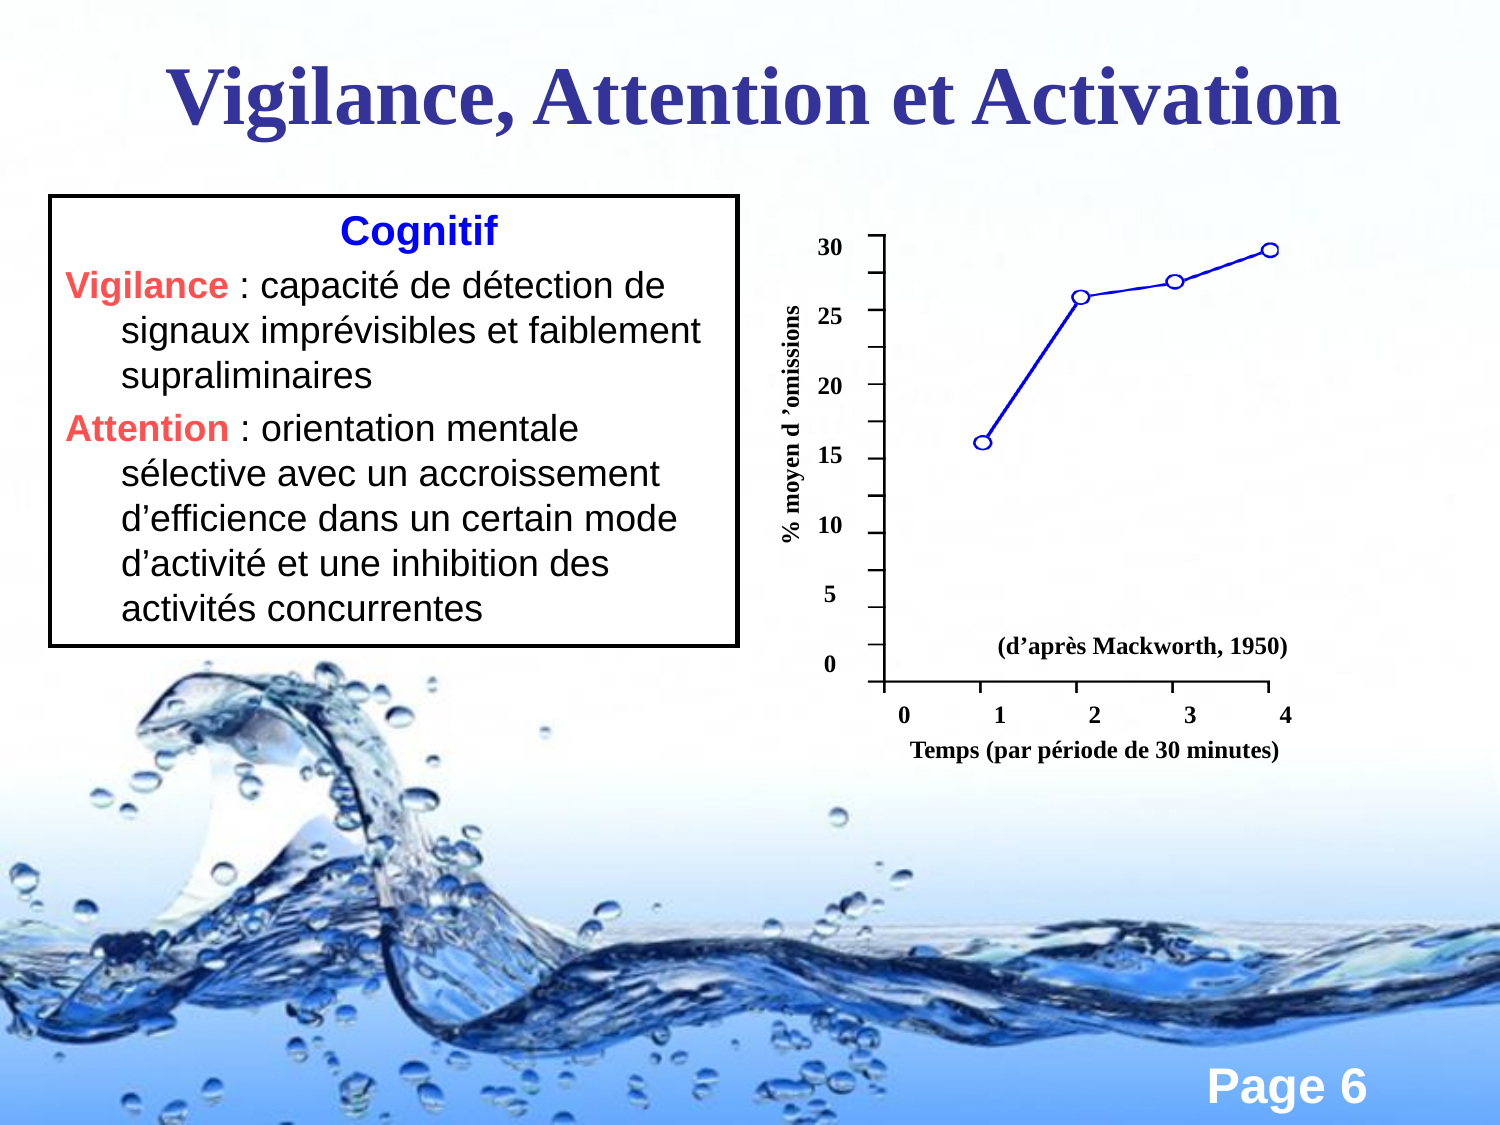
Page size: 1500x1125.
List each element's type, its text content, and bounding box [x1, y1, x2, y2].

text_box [761, 196, 1377, 776]
text_box [280, 413, 311, 489]
list Cognitif Vigilance : capacité de détection de signaux imprévisibles et faiblement supraliminaires Attention : orientation mentale sélective avec un accroissement d’efficience dans un certain mode d’activité et une inhibition des activités concurrentes [50, 196, 738, 647]
title Vigilance, Attention et Activation [53, 31, 1436, 131]
picture [0, 0, 1500, 1125]
